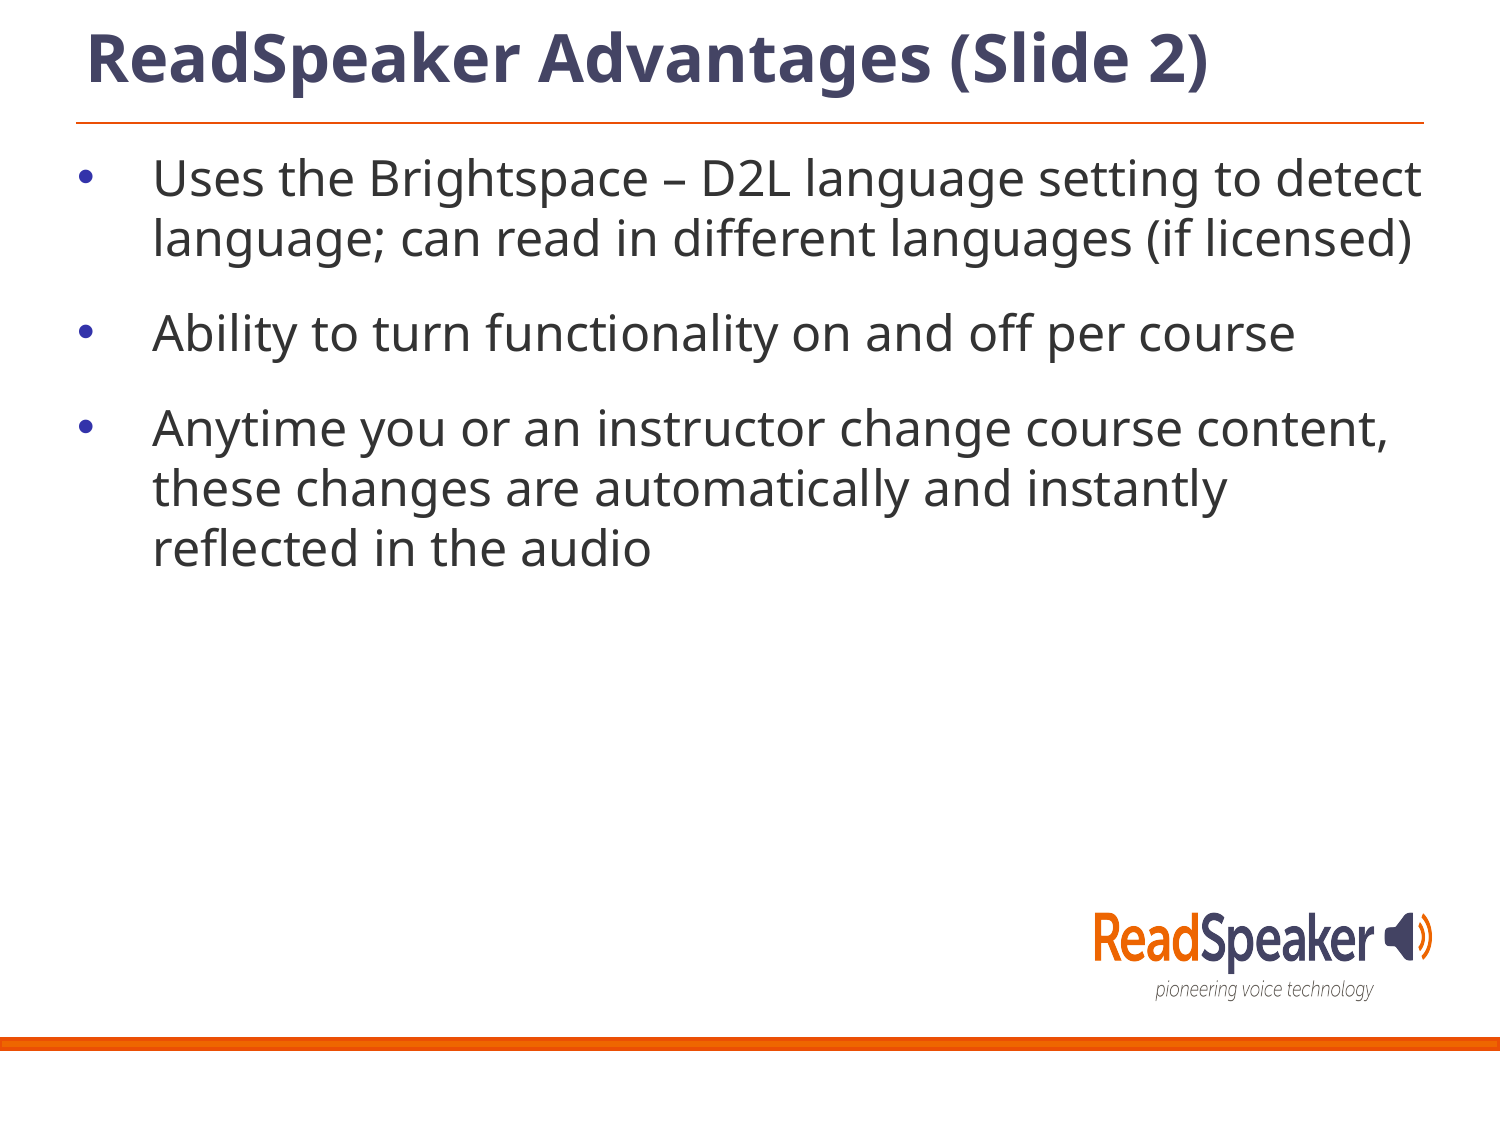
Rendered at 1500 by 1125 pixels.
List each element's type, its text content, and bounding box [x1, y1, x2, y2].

picture [1068, 890, 1459, 1010]
list Uses the Brightspace – D2L language setting to detect language; can read in different languages (if licensed) Ability to turn functionality on and off per course Anytime you or an instructor change course content, these changes are automatically and instantly reflected in the audio [77, 146, 1441, 1007]
title ReadSpeaker Advantages (Slide 2) [85, 16, 1468, 110]
